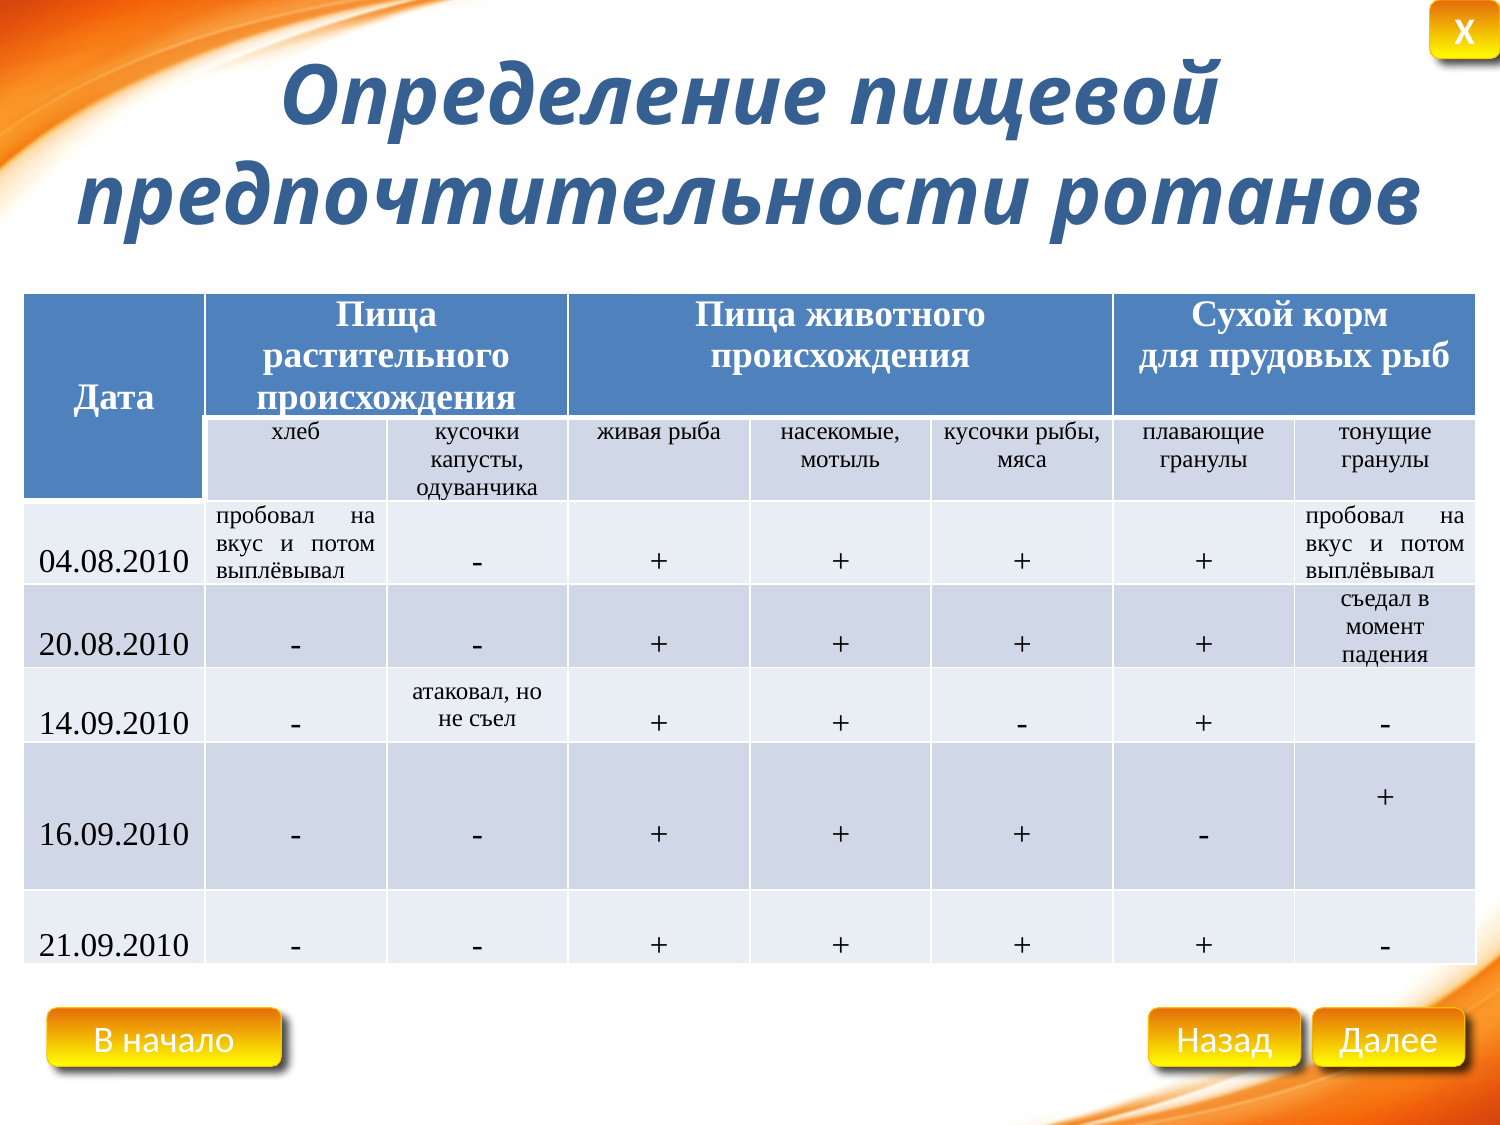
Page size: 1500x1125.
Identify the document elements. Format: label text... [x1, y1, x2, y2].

table_cell - [206, 585, 386, 667]
table_cell - [388, 502, 567, 583]
table_cell + [751, 585, 930, 667]
table_cell 16.09.2010 [24, 743, 204, 889]
table_cell кусочки капусты, одуванчика [388, 420, 567, 500]
table_cell - [388, 743, 567, 889]
table_cell тонущие гранулы [1295, 420, 1475, 500]
table_header Пища растительного происхождения [206, 294, 567, 415]
table_cell + [932, 502, 1112, 583]
table_cell + [569, 585, 749, 667]
table_cell + [932, 585, 1112, 667]
table_header Дата [24, 294, 204, 498]
table_cell - [1295, 668, 1475, 741]
table_cell + [932, 891, 1112, 963]
table_cell + [569, 502, 749, 583]
table_cell - [206, 743, 386, 889]
table_cell + [569, 743, 749, 889]
table_cell + [932, 743, 1112, 889]
table_cell + [1295, 743, 1475, 889]
table_cell + [1114, 585, 1294, 667]
table_cell плавающие гранулы [1114, 420, 1294, 500]
table_cell + [569, 891, 749, 963]
table_cell пробовал на вкус и потом выплёвывал [206, 502, 386, 583]
table_cell + [751, 668, 930, 741]
table_header Сухой корм для прудовых рыб [1114, 294, 1475, 415]
table_cell - [206, 891, 386, 963]
table_cell 21.09.2010 [24, 891, 204, 963]
table_cell - [388, 891, 567, 963]
table_cell + [751, 891, 930, 963]
table_cell 20.08.2010 [24, 585, 204, 667]
table_header Пища животного происхождения [569, 294, 1112, 415]
table_cell + [751, 743, 930, 889]
table_cell хлеб [208, 420, 386, 500]
table_cell насекомые, мотыль [751, 420, 930, 500]
table_cell - [932, 668, 1112, 741]
table_cell - [388, 585, 567, 667]
table_cell - [206, 668, 386, 741]
table_cell + [569, 668, 749, 741]
table_cell атаковал, но не съел [388, 668, 567, 741]
title Определение пищевой предпочтительности ротанов [0, 0, 1500, 294]
table_cell + [1114, 891, 1294, 963]
table_cell + [751, 502, 930, 583]
table_cell 14.09.2010 [24, 668, 204, 741]
table_cell - [1295, 891, 1475, 963]
picture [0, 294, 1500, 1125]
table_cell кусочки рыбы, мяса [932, 420, 1112, 500]
table_cell живая рыба [569, 420, 749, 500]
table_cell + [1114, 668, 1294, 741]
table_cell 04.08.2010 [24, 504, 204, 583]
table_cell съедал в момент падения [1295, 585, 1475, 667]
table_cell - [1114, 743, 1294, 889]
table_cell + [1114, 502, 1294, 583]
table_cell пробовал на вкус и потом выплёвывал [1295, 502, 1475, 583]
